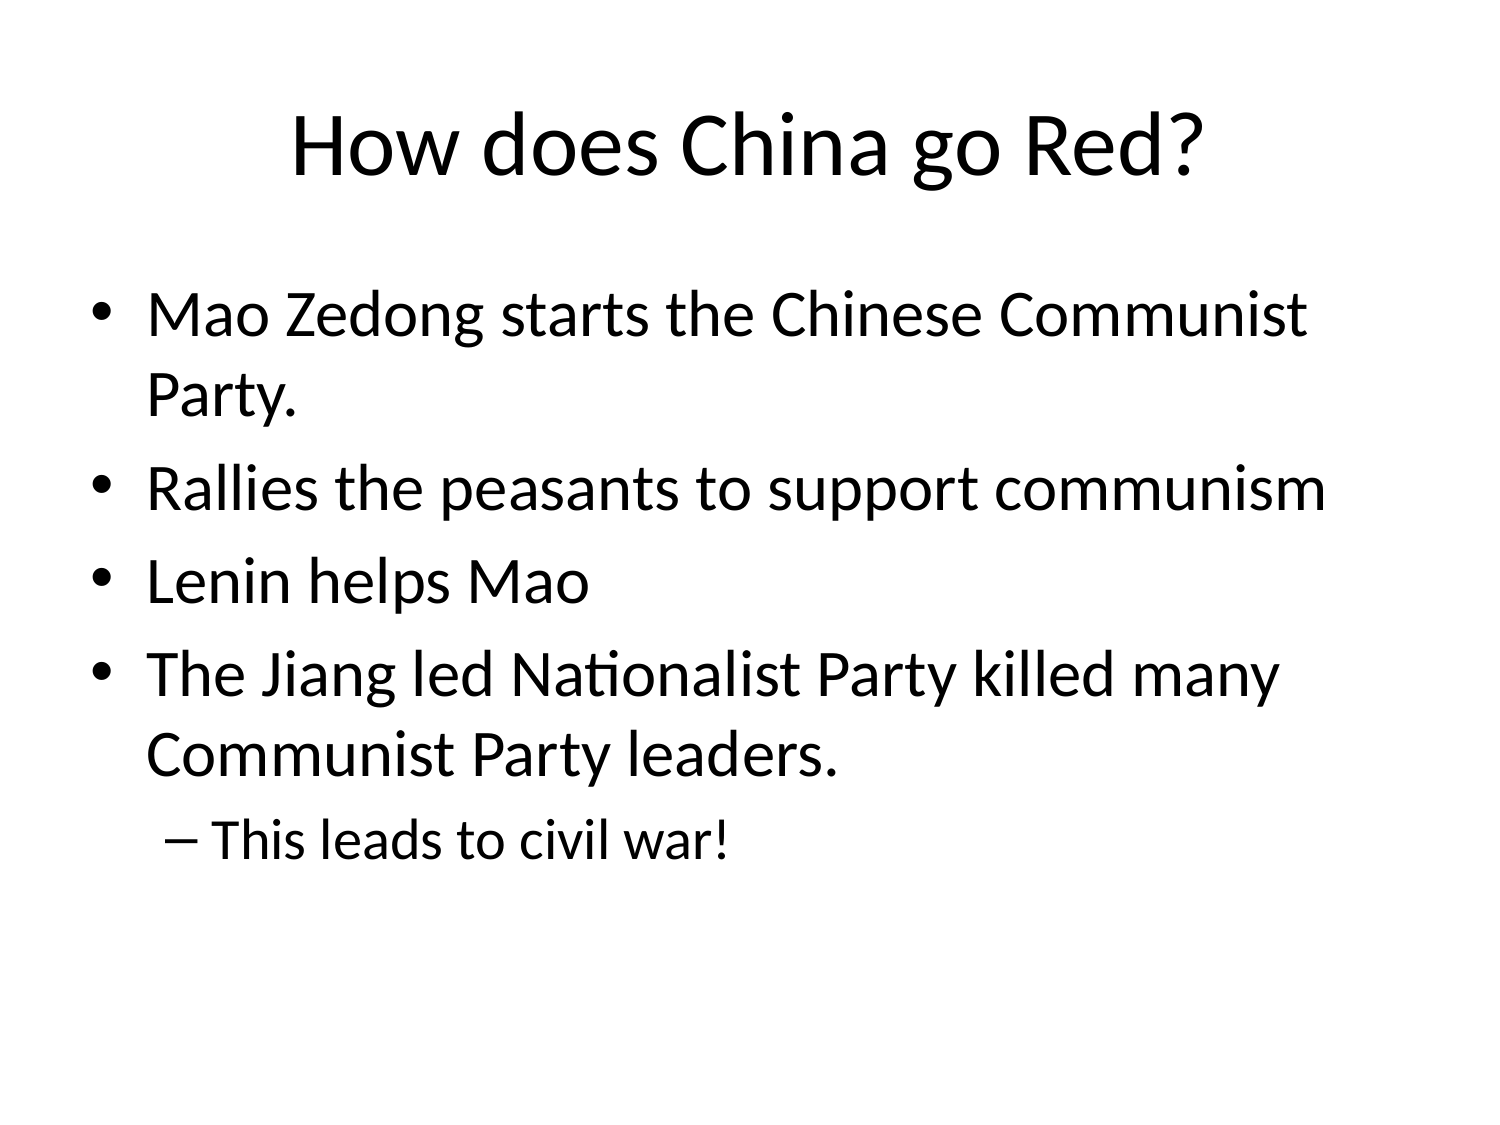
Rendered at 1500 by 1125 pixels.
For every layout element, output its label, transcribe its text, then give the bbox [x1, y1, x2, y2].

title How does China go Red? [75, 45, 1425, 233]
list Mao Zedong starts the Chinese Communist Party. Rallies the peasants to support communism Lenin helps Mao The Jiang led Nationalist Party killed many Communist Party leaders. This leads to civil war! [75, 262, 1425, 1005]
